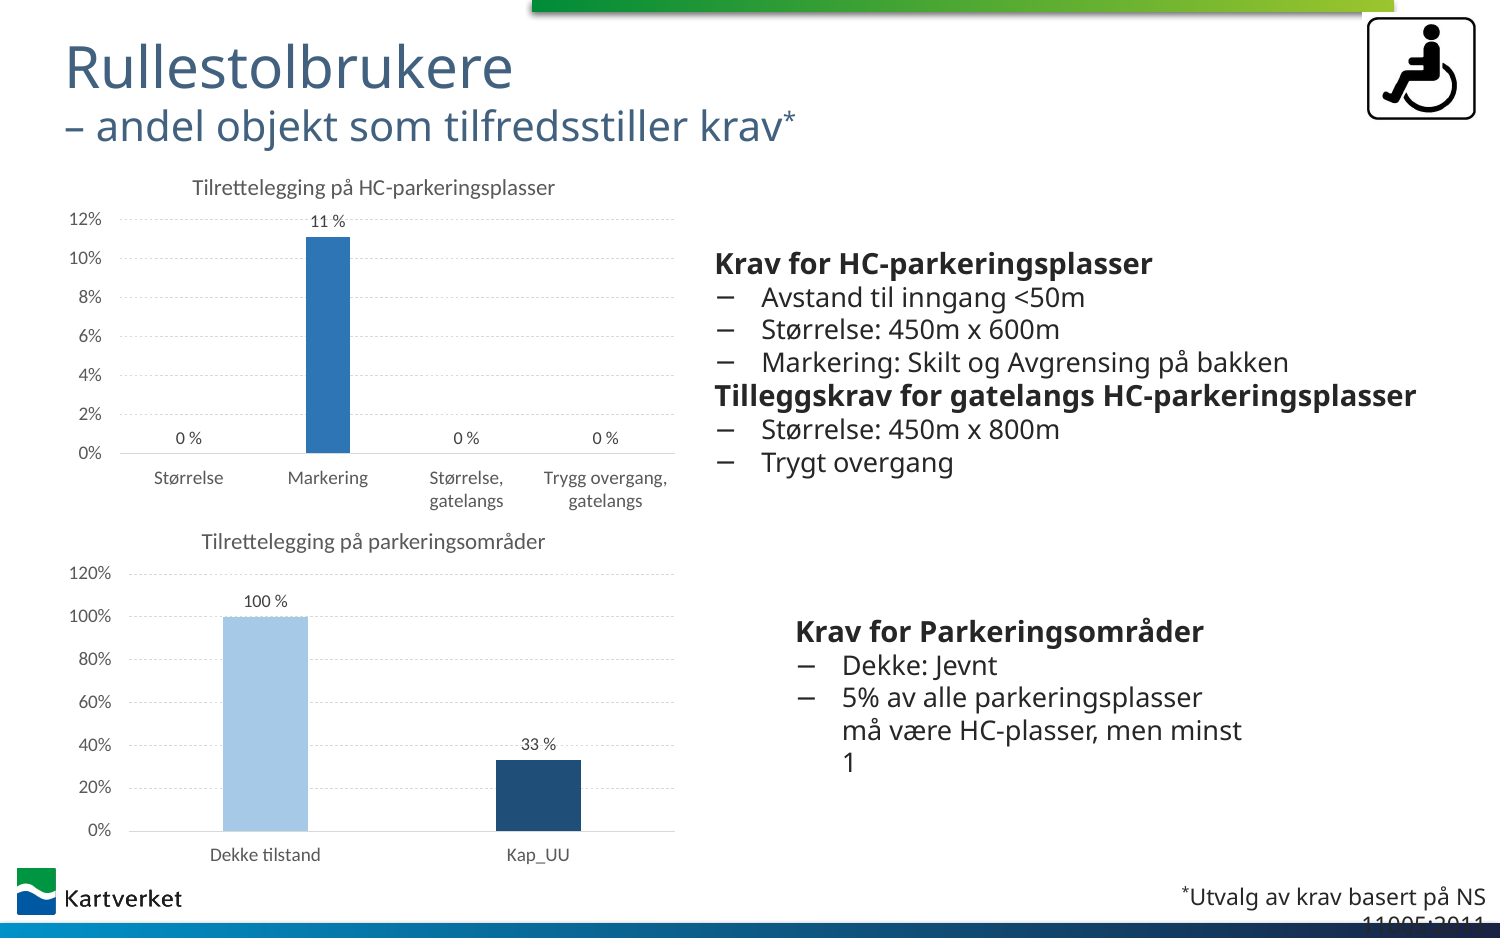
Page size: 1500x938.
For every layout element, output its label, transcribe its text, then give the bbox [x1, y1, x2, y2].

text_box Krav for Parkeringsområder Dekke: Jevnt 5% av alle parkeringsplasser må være HC-plasser, men minst 1 [780, 605, 1261, 786]
picture [62, 166, 686, 519]
text_box Krav for HC-parkeringsplasser Avstand til inngang <50m Størrelse: 450m x 600m Markering: Skilt og Avgrensing på bakken Tilleggskrav for gatelangs HC-parkeringsplasser Størrelse: 450m x 800m Trygt overgang [699, 237, 1433, 485]
text_box *Utvalg av krav basert på NS 11005:2011 [1068, 873, 1500, 938]
picture [62, 520, 686, 874]
picture [1362, 12, 1481, 126]
text_box Rullestolbrukere – andel objekt som tilfredsstiller krav* [49, 25, 1431, 158]
